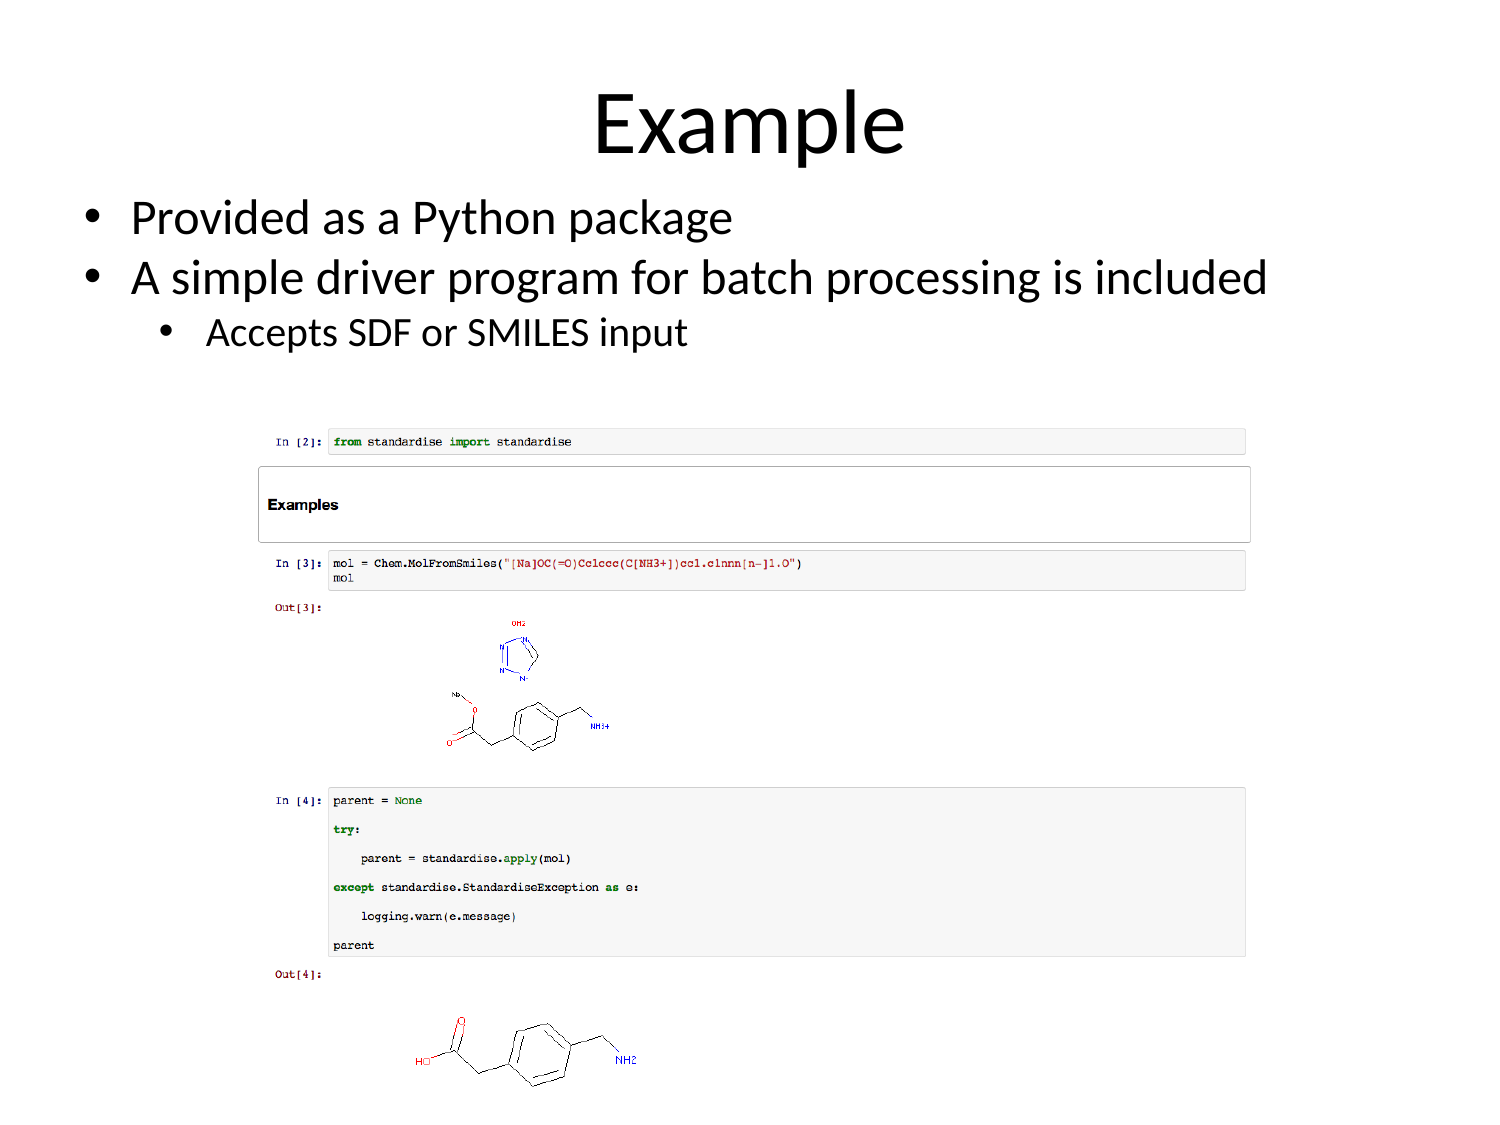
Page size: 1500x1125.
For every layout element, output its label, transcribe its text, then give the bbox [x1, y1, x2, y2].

title Example [75, 42, 1425, 192]
text_box Provided as a Python package A simple driver program for batch processing is included Accepts SDF or SMILES input [69, 177, 1284, 363]
picture [244, 417, 1262, 1104]
